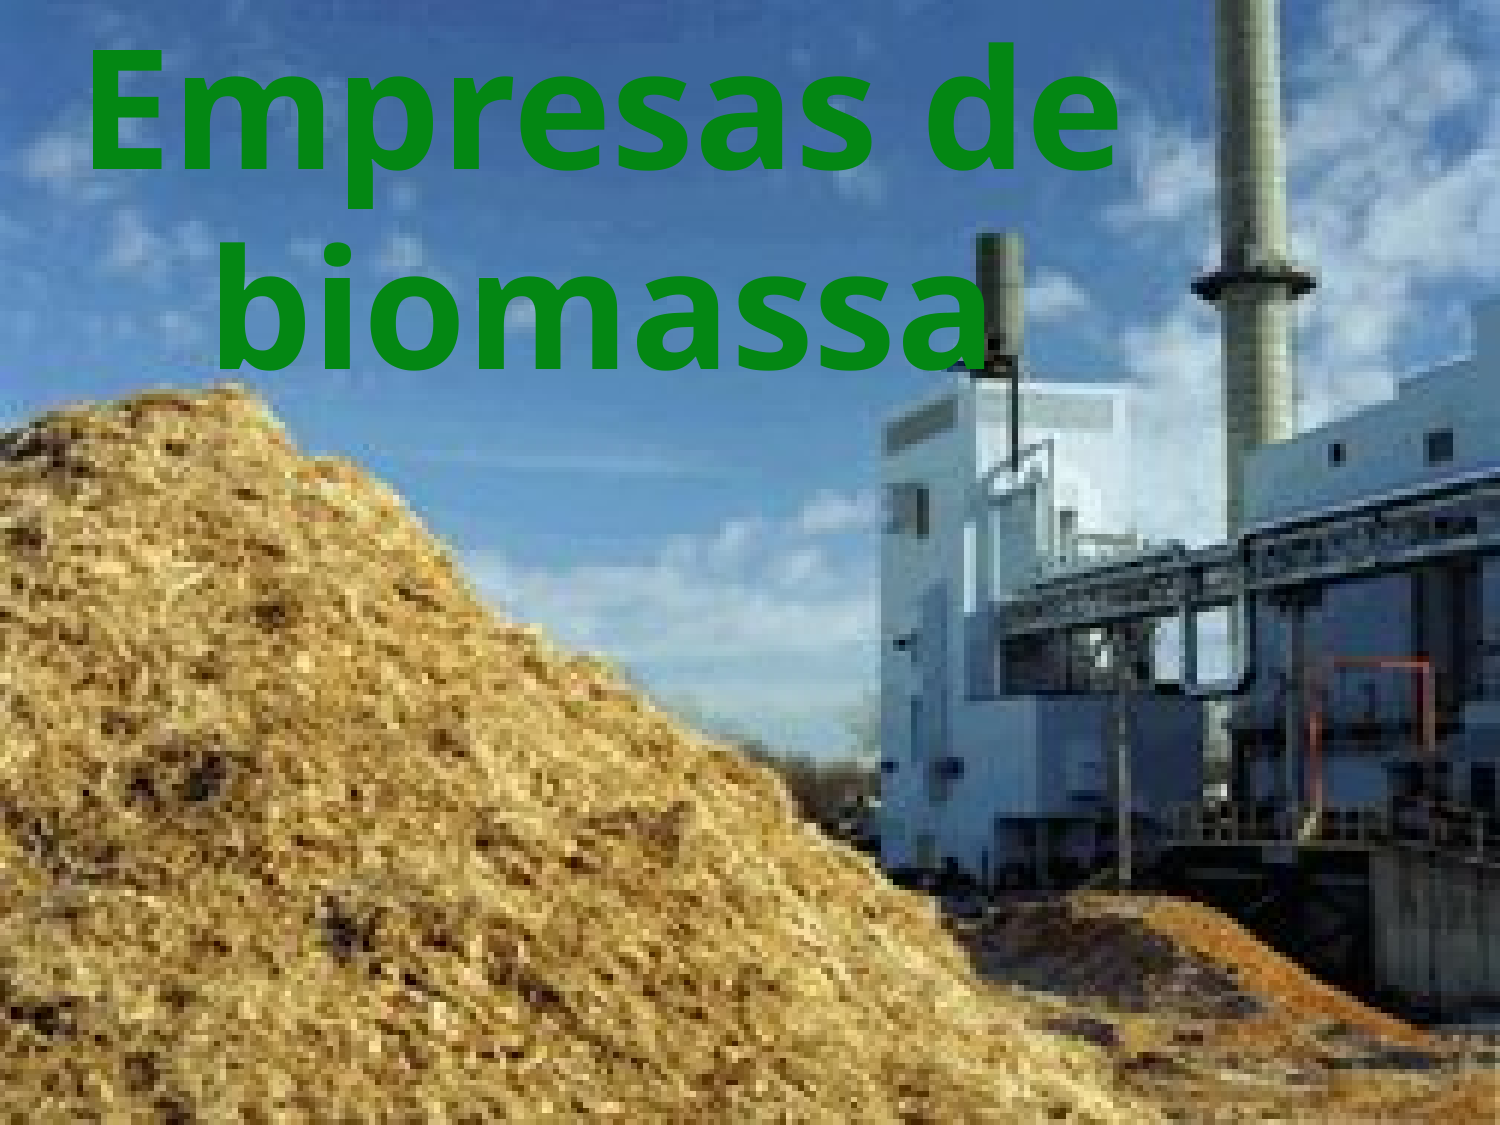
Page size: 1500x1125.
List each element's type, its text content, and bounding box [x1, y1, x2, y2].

picture [0, 0, 1500, 1125]
title Empresas de biomassa [0, 82, 1240, 324]
